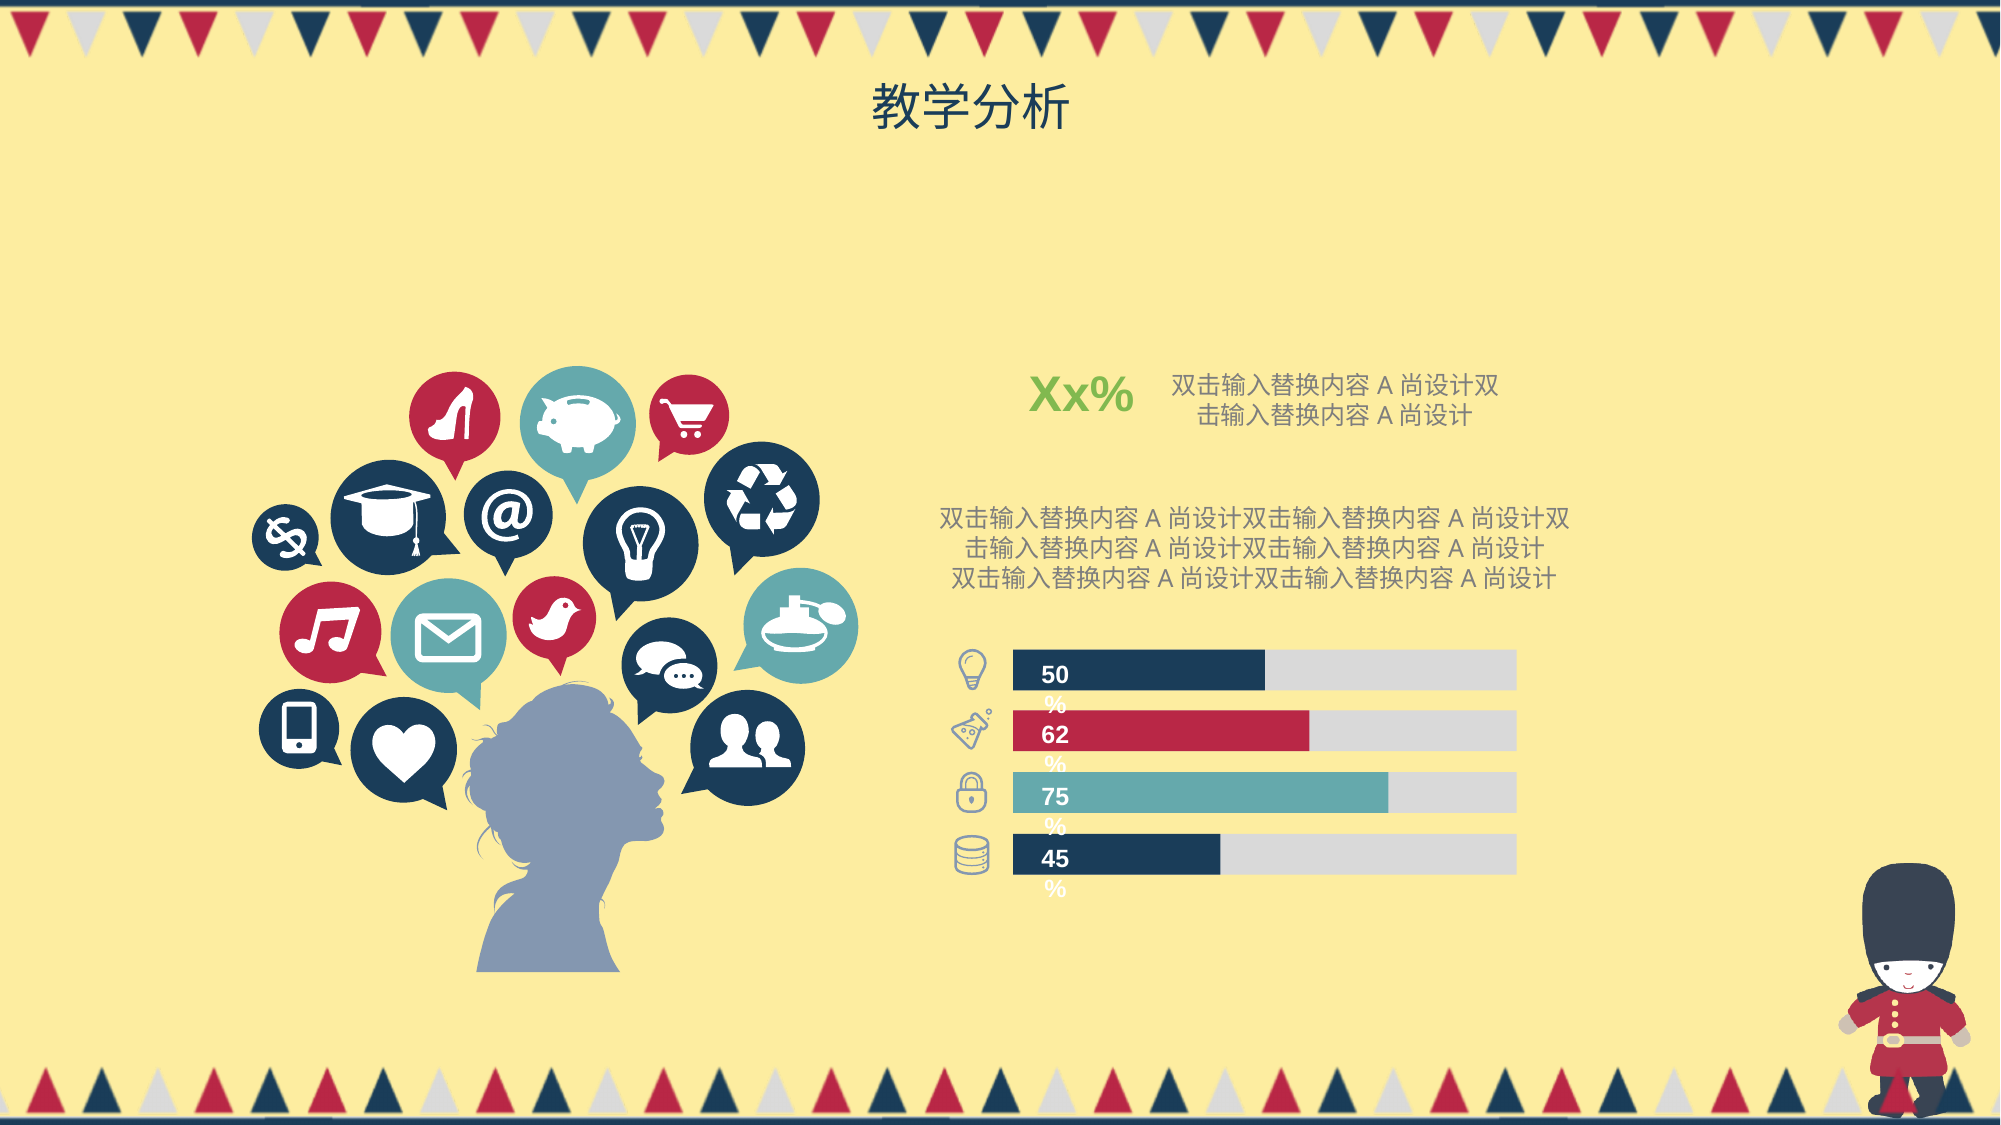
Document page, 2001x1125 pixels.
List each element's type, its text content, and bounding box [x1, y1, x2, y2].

text_box [251, 504, 323, 571]
text_box [664, 663, 704, 689]
text_box [528, 597, 582, 641]
text_box [704, 441, 820, 576]
text_box [265, 517, 307, 559]
text_box [755, 721, 792, 768]
text_box [372, 724, 436, 783]
text_box [621, 617, 718, 725]
text_box [409, 371, 501, 481]
text_box [481, 489, 533, 542]
picture [1827, 837, 2001, 1047]
text_box [680, 431, 688, 438]
text_box 双击输入替换内容A尚设计双击输入替换内容A尚设计 [1150, 362, 1521, 437]
text_box [330, 459, 461, 576]
text_box [649, 374, 730, 462]
text_box 双击输入替换内容A尚设计双击输入替换内容A尚设计双击输入替换内容A尚设计双击输入替换内容A尚设计 双击输入替换内容A尚设计双击输入替换内容A尚设计 [917, 494, 1593, 630]
text_box [739, 513, 761, 530]
text_box [279, 581, 387, 684]
text_box [462, 680, 665, 973]
text_box [709, 713, 763, 768]
text_box [390, 578, 507, 711]
text_box [616, 507, 666, 581]
text_box [765, 507, 796, 535]
text_box [726, 490, 751, 523]
text_box [659, 398, 714, 429]
text_box [281, 701, 317, 754]
text_box [414, 613, 482, 663]
picture [0, 1048, 2001, 1125]
text_box 教学分析 [678, 67, 1264, 143]
text_box [519, 365, 636, 505]
text_box [536, 395, 621, 454]
text_box [343, 484, 431, 557]
text_box [294, 606, 361, 654]
text_box [427, 386, 474, 440]
text_box [512, 576, 597, 677]
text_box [954, 832, 1517, 875]
text_box Xx% [1013, 354, 1150, 430]
text_box [463, 470, 553, 577]
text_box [956, 770, 1517, 813]
text_box [694, 431, 701, 438]
text_box [761, 595, 846, 653]
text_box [958, 648, 1517, 691]
picture [0, 0, 2001, 77]
text_box [736, 465, 760, 489]
text_box [733, 567, 859, 684]
text_box [775, 485, 797, 510]
text_box [754, 464, 788, 485]
text_box [582, 486, 699, 622]
text_box [350, 696, 457, 811]
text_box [950, 708, 1517, 752]
text_box [681, 689, 806, 806]
text_box [258, 688, 342, 769]
text_box [634, 641, 687, 676]
